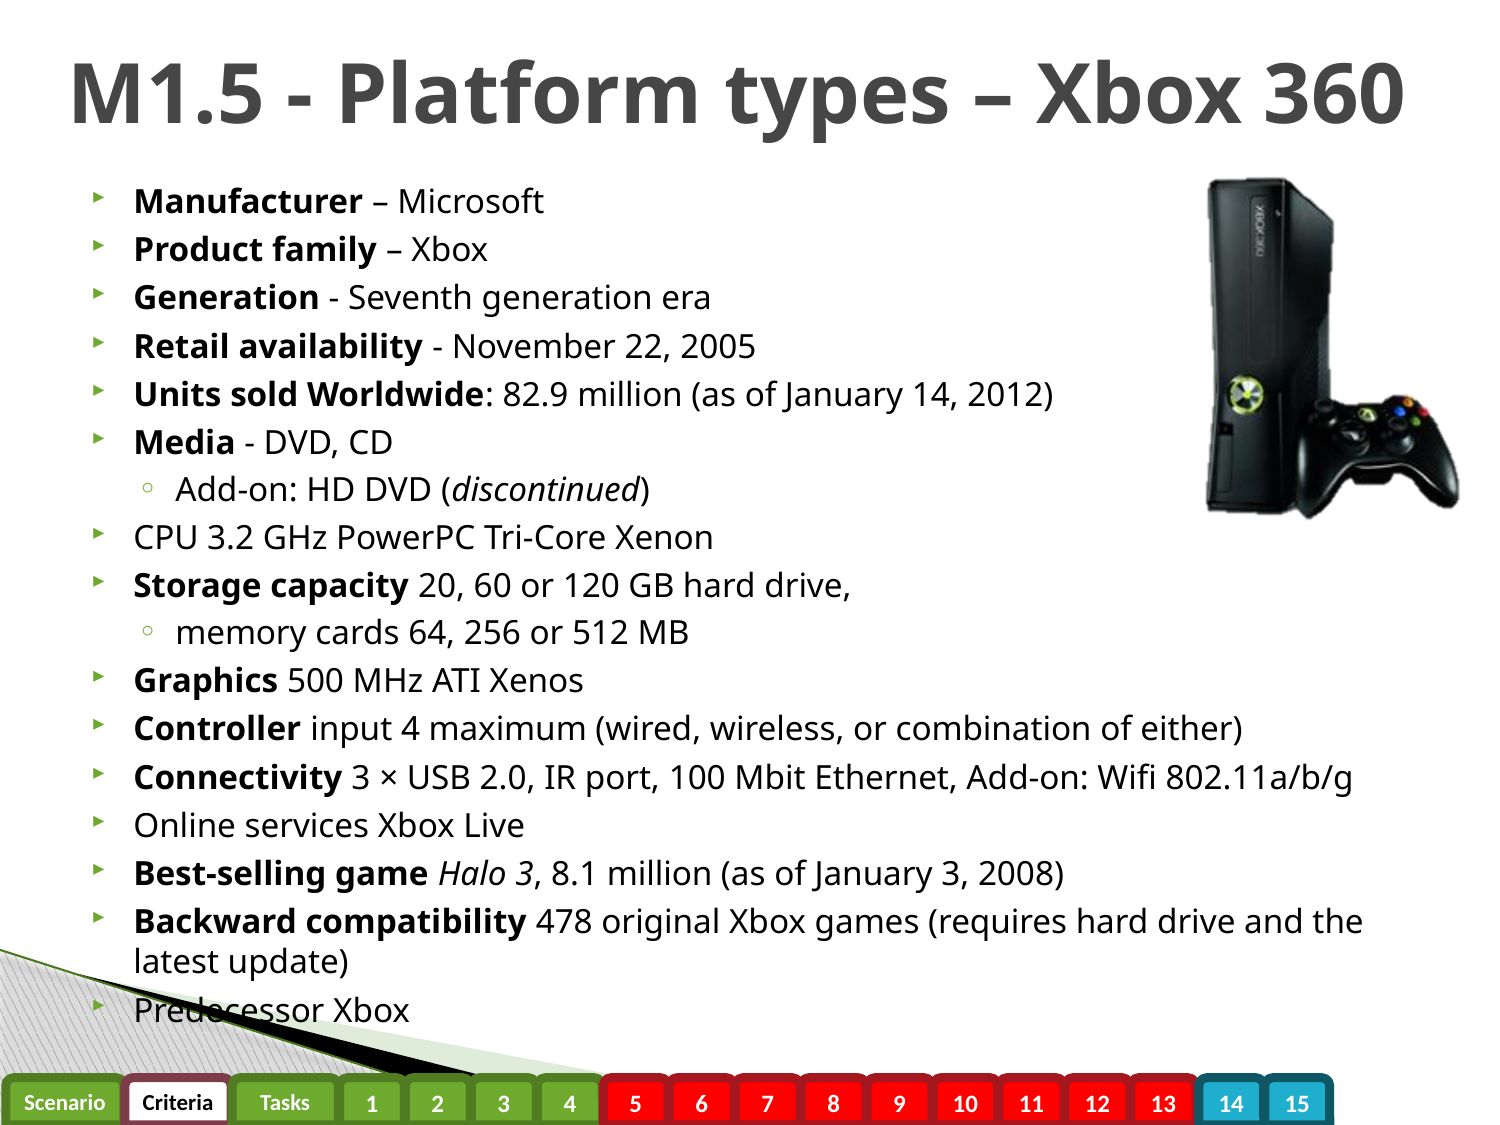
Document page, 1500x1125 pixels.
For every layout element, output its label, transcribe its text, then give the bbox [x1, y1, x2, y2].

list Manufacturer – Microsoft Product family – Xbox Generation - Seventh generation era Retail availability - November 22, 2005 Units sold Worldwide: 82.9 million (as of January 14, 2012) Media - DVD, CD Add-on: HD DVD (discontinued) CPU 3.2 GHz PowerPC Tri-Core Xenon Storage capacity 20, 60 or 120 GB hard drive, memory cards 64, 256 or 512 MB Graphics 500 MHz ATI Xenos Controller input 4 maximum (wired, wireless, or combination of either) Connectivity 3 × USB 2.0, IR port, 100 Mbit Ethernet, Add-on: Wifi 802.11a/b/g Online services Xbox Live Best-selling game Halo 3, 8.1 million (as of January 3, 2008) Backward compatibility 478 original Xbox games (requires hard drive and the latest update) Predecessor Xbox [58, 172, 1409, 1032]
text_box M1.5 - Platform types – Xbox 360 [53, 30, 1471, 149]
picture [1173, 154, 1471, 540]
